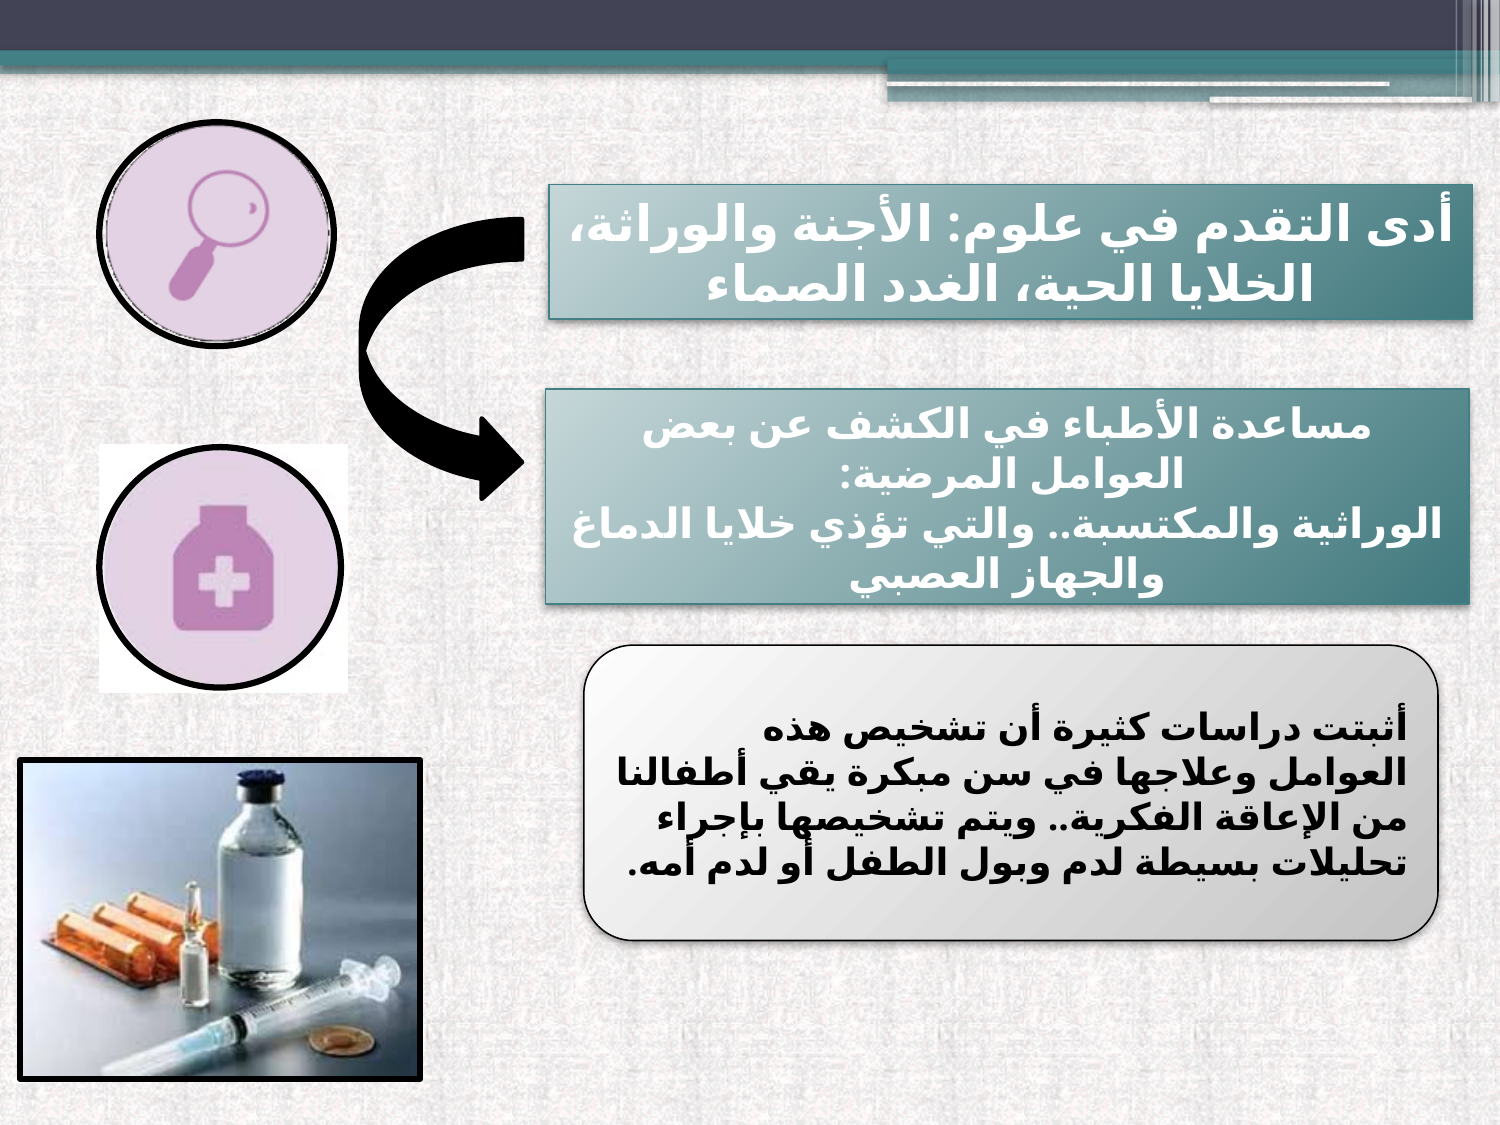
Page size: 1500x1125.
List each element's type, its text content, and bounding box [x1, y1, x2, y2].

text_box أثبتت دراسات كثيرة أن تشخيص هذه العوامل وعلاجها في سن مبكرة يقي أطفالنا من الإعاقة الفكرية.. ويتم تشخيصها بإجراء تحليلات بسيطة لدم وبول الطفل أو لدم أمه. [582, 644, 1439, 942]
text_box مساعدة الأطباء في الكشف عن بعض العوامل المرضية: الوراثية والمكتسبة.. والتي تؤذي خلايا الدماغ والجهاز العصبي [545, 388, 1470, 605]
text_box أدى التقدم في علوم: الأجنة والوراثة، الخلايا الحية، الغدد الصماء [548, 184, 1473, 320]
picture [0, 74, 1500, 1125]
text_box [359, 217, 524, 501]
